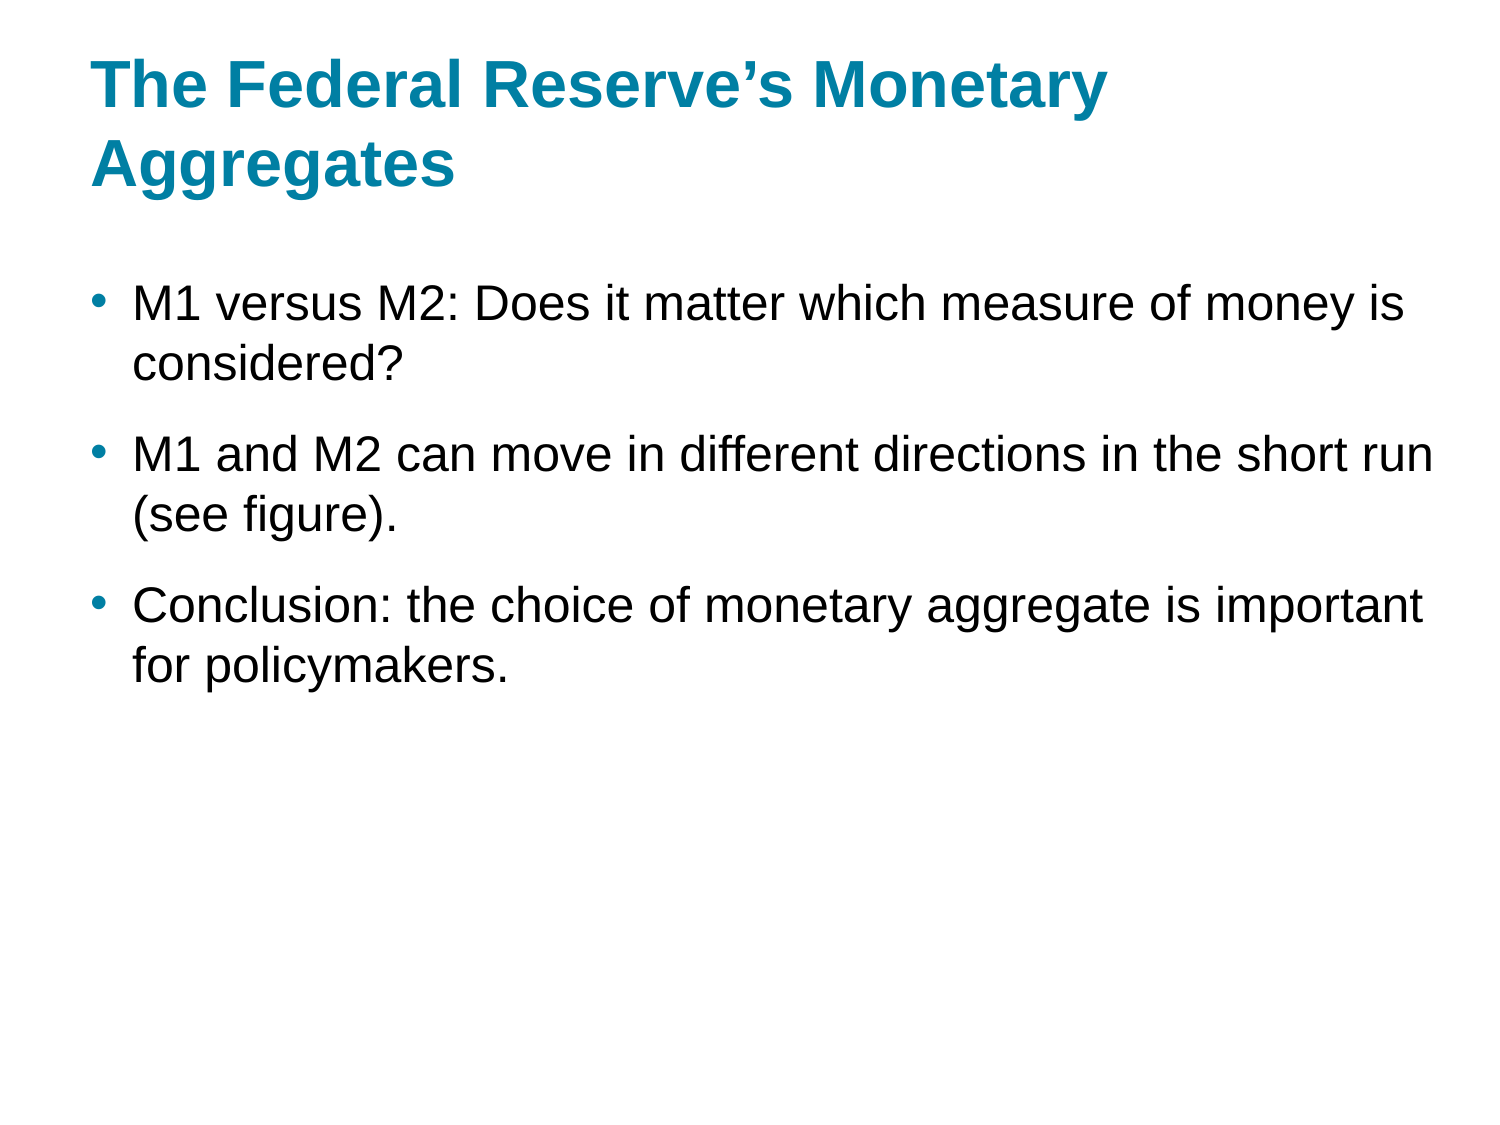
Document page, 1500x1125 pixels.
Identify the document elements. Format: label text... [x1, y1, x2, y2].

title The Federal Reserve’s Monetary Aggregates [75, 35, 1425, 216]
list M1 versus M2: Does it matter which measure of money is considered? M1 and M2 can move in different directions in the short run (see figure). Conclusion: the choice of monetary aggregate is important for policymakers. [75, 255, 1468, 1021]
